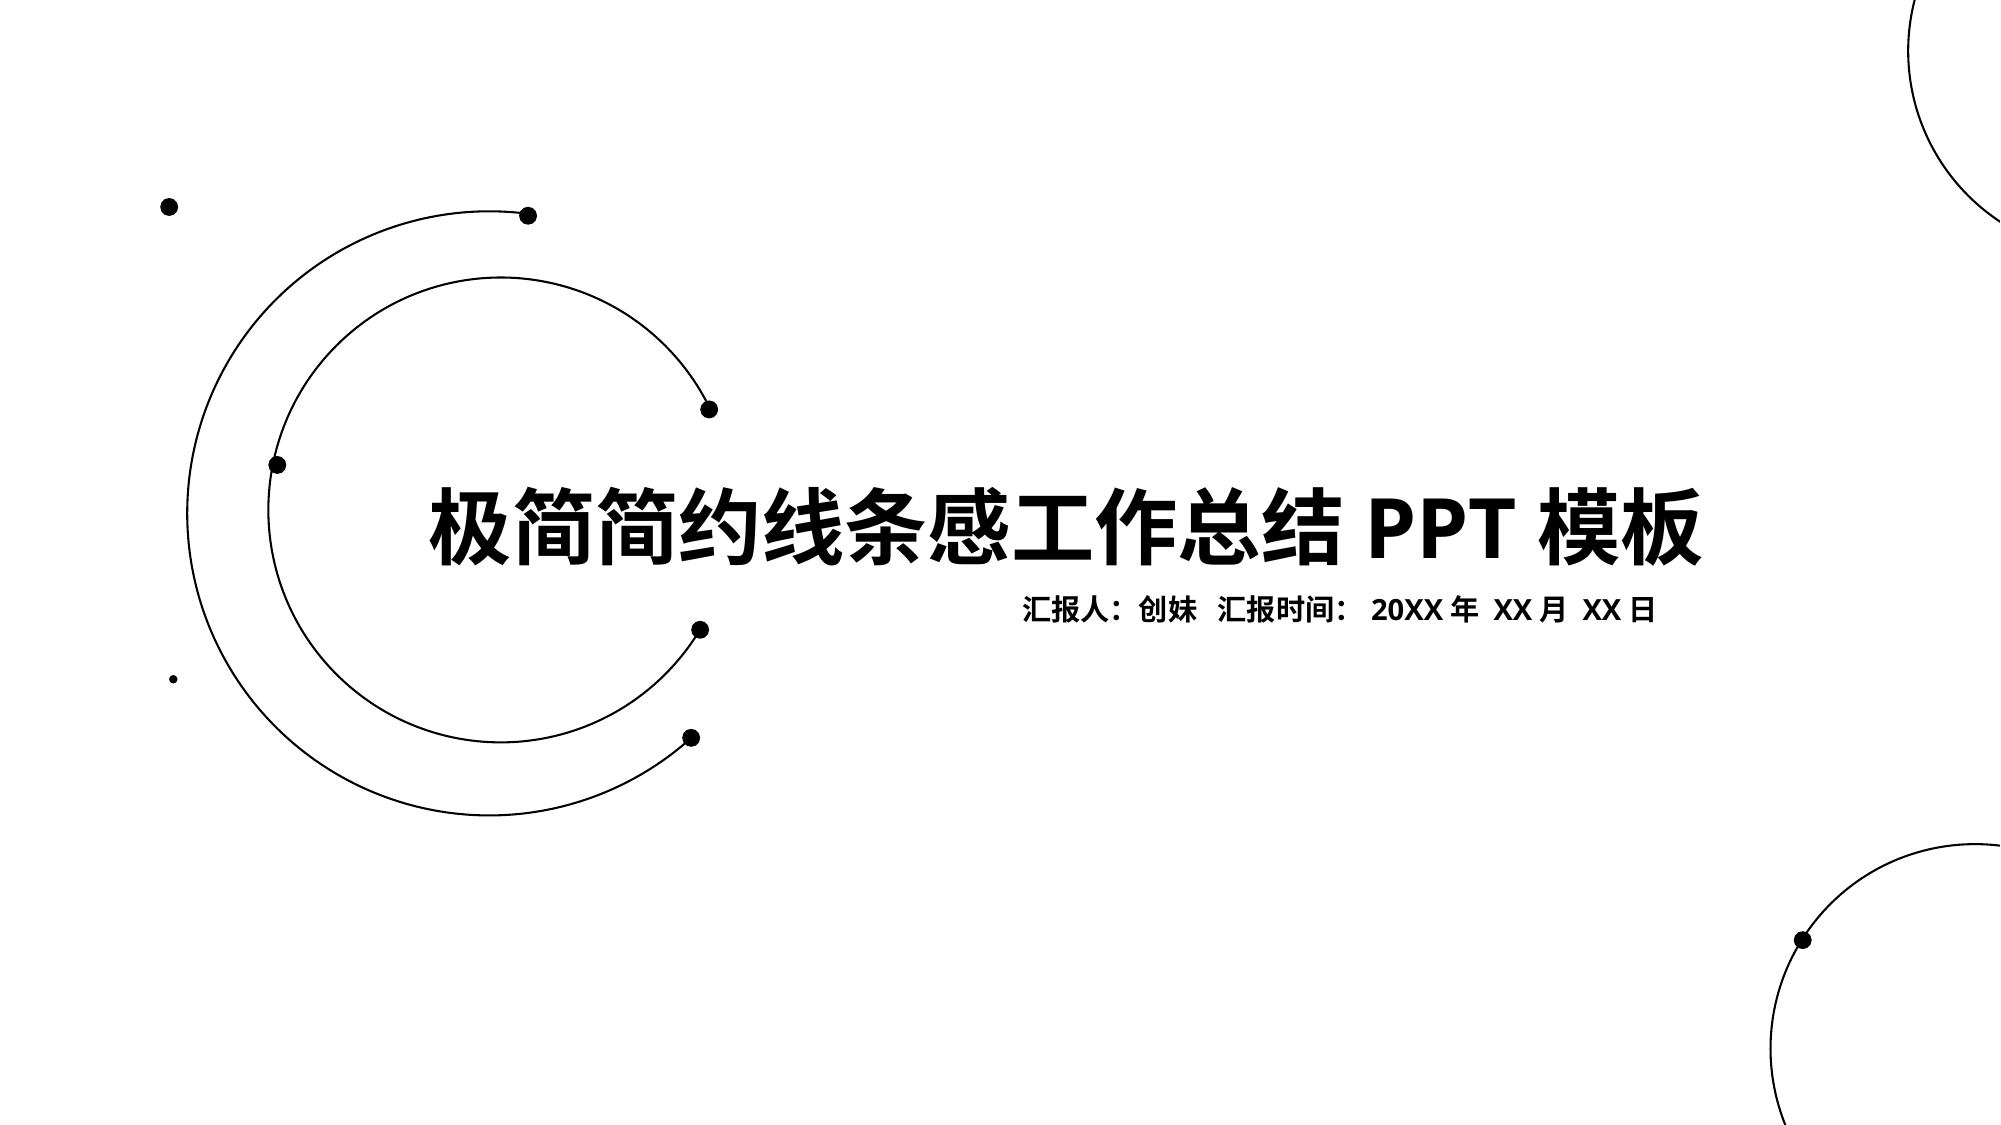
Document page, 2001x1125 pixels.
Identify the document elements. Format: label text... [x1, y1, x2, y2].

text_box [187, 206, 935, 816]
text_box [1769, 843, 2000, 1125]
text_box 极简简约线条感工作总结PPT模板 [935, 468, 1719, 583]
text_box 汇报人：创妹 汇报时间：20XX年 XX月 XX日 [935, 584, 1673, 634]
text_box [1792, 930, 1813, 951]
text_box [159, 196, 180, 218]
text_box [168, 674, 179, 685]
text_box [1907, 0, 2000, 223]
